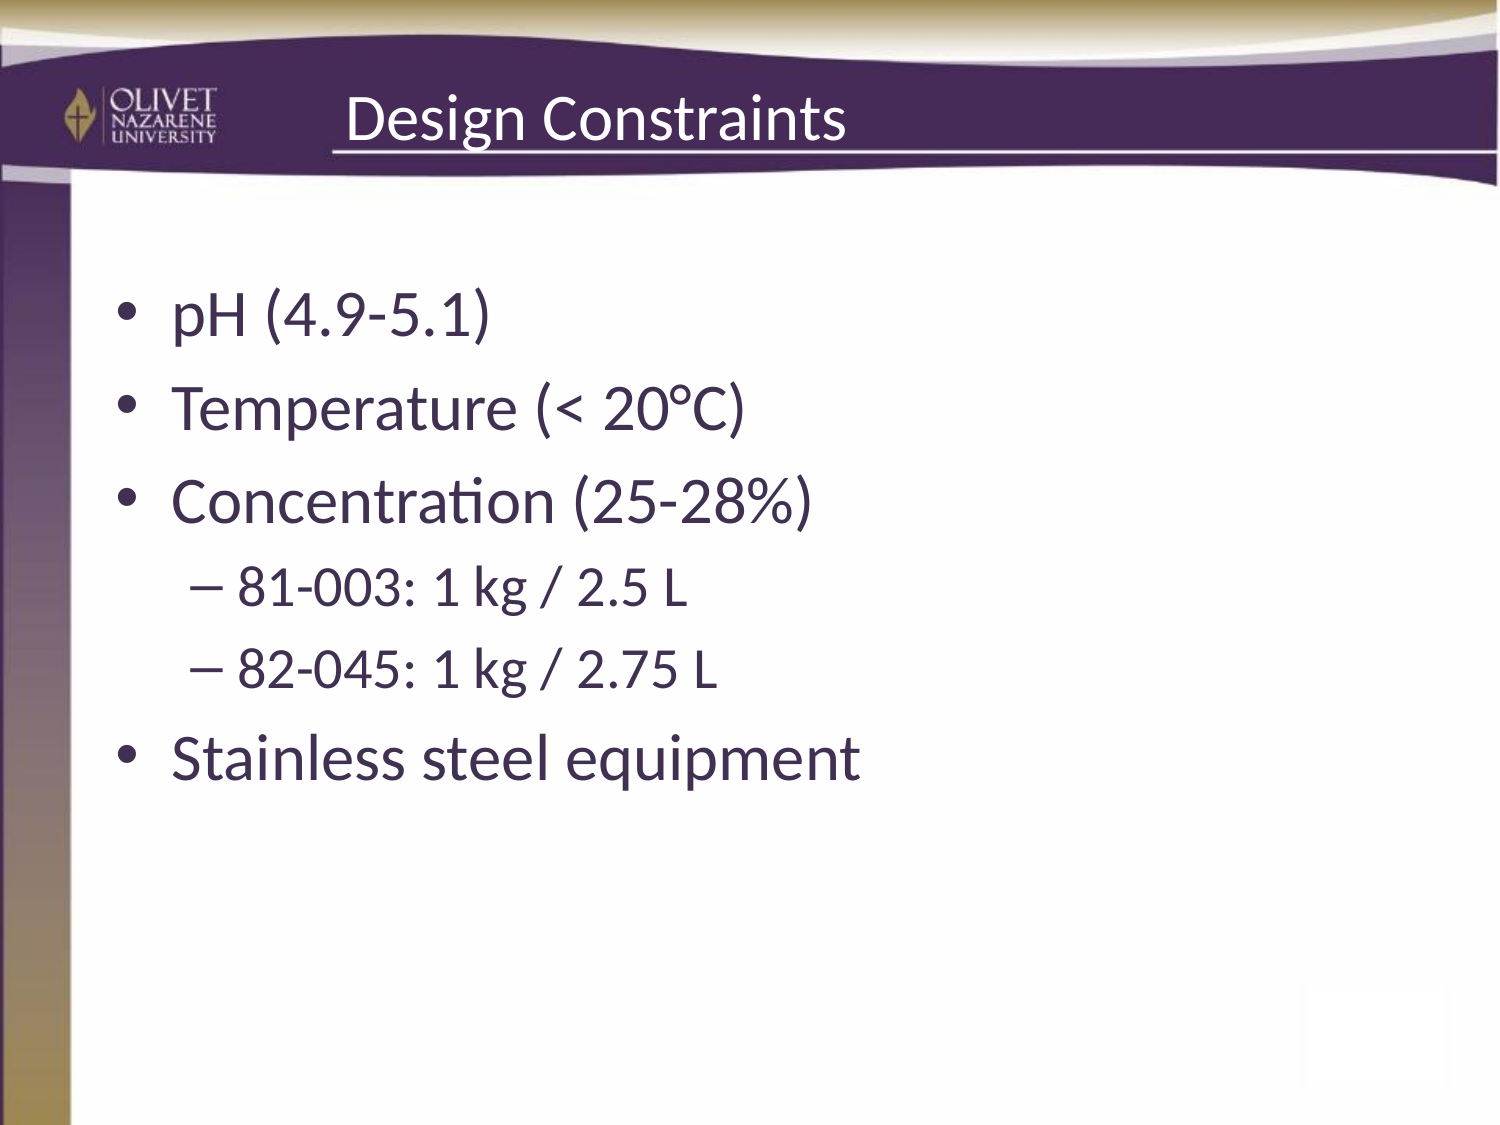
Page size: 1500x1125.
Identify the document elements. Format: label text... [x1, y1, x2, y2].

picture [0, 0, 1500, 1125]
title Design Constraints [330, 60, 1425, 167]
list pH (4.9-5.1) Temperature (< 20°C) Concentration (25-28%) 81-003: 1 kg / 2.5 L 82-045: 1 kg / 2.75 L Stainless steel equipment [100, 262, 1425, 1005]
